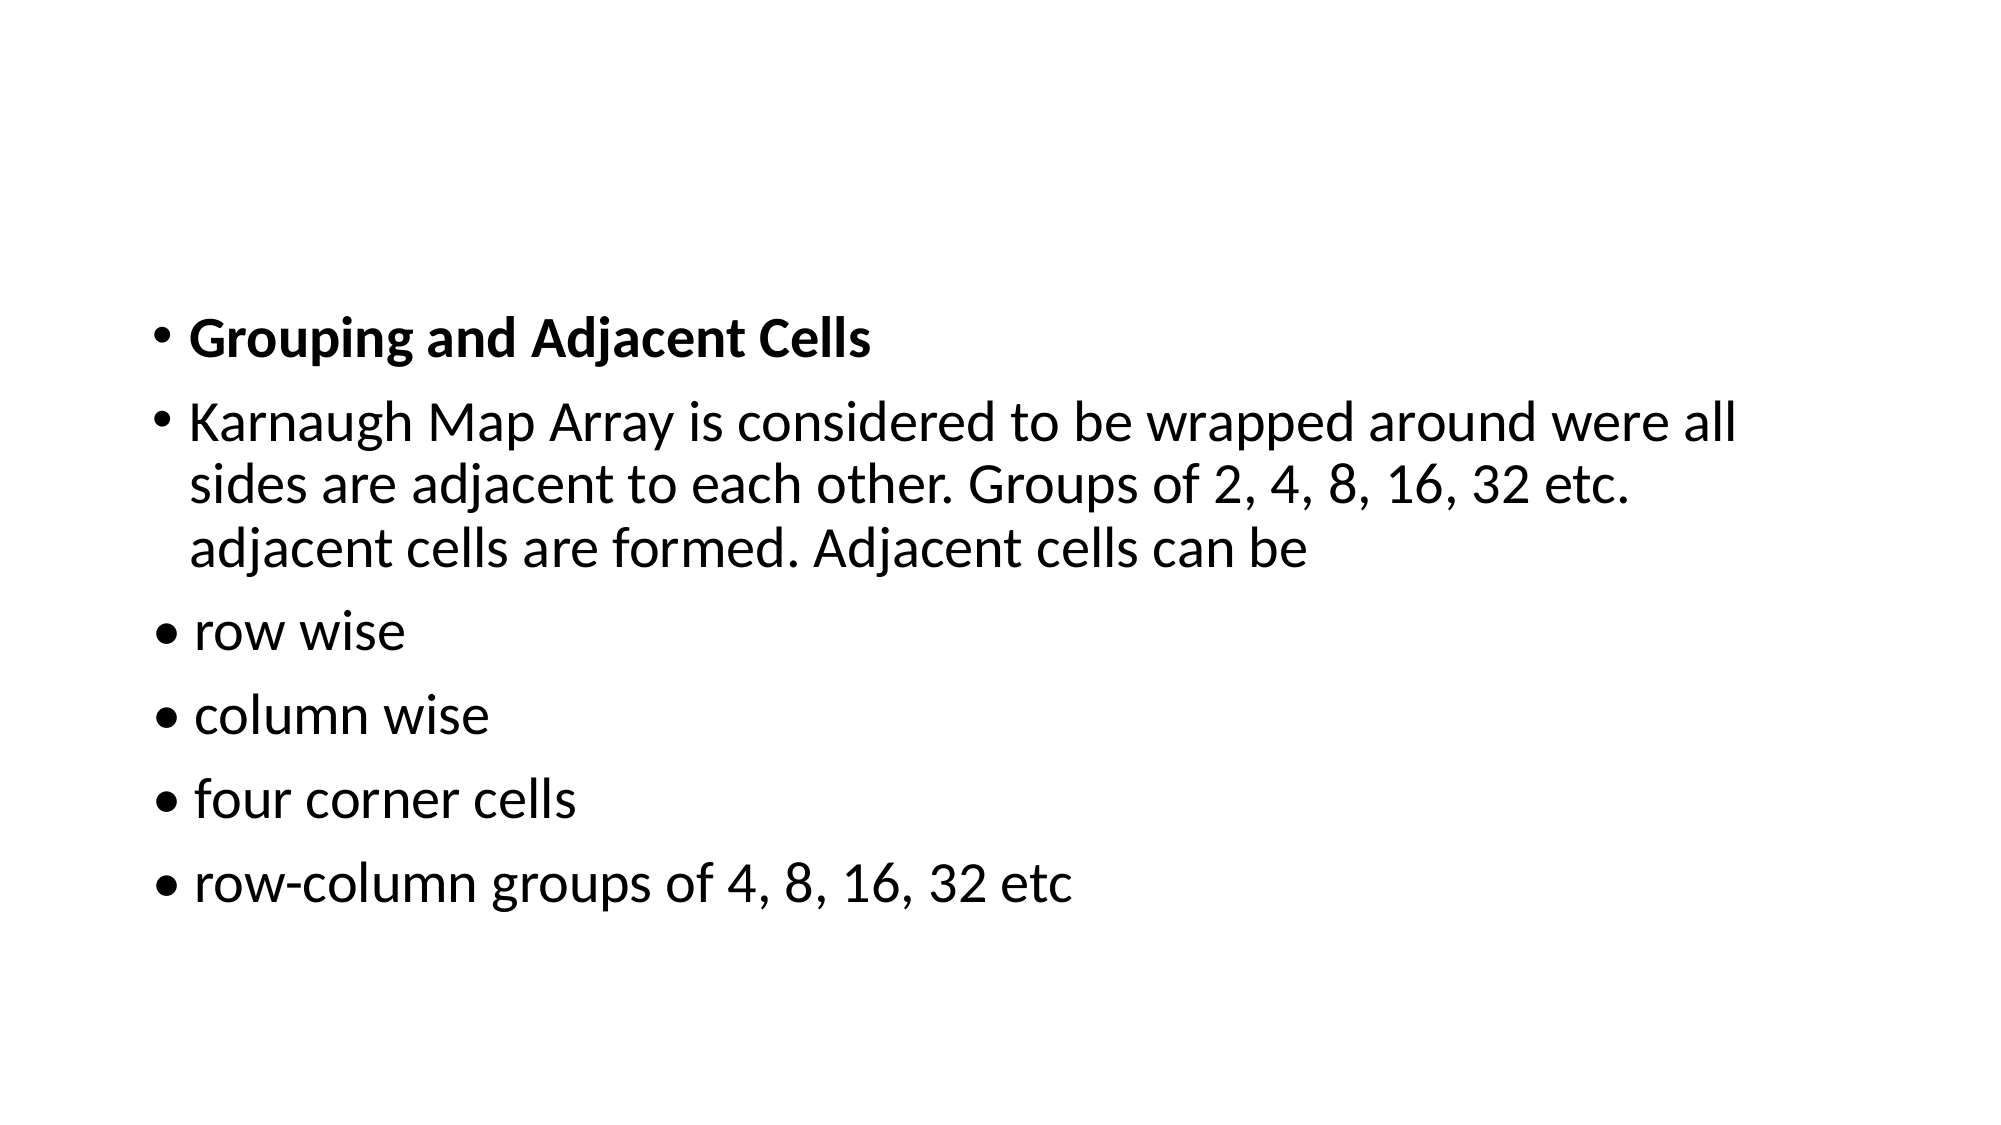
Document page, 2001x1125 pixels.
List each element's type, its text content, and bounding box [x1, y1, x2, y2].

list Grouping and Adjacent Cells Karnaugh Map Array is considered to be wrapped around were all sides are adjacent to each other. Groups of 2, 4, 8, 16, 32 etc. adjacent cells are formed. Adjacent cells can be • row wise • column wise • four corner cells • row-column groups of 4, 8, 16, 32 etc [137, 299, 1863, 1014]
